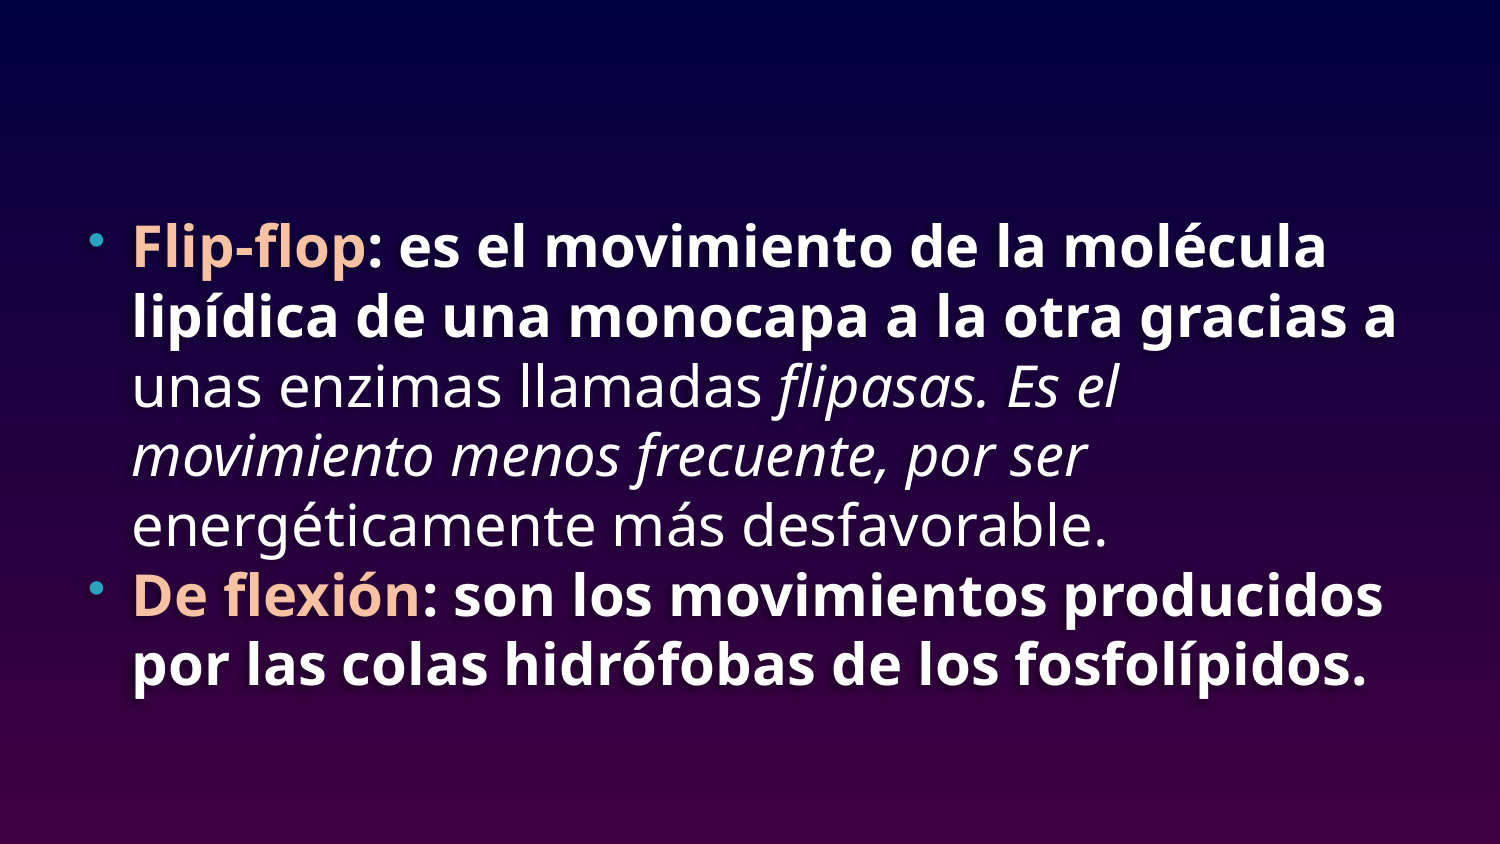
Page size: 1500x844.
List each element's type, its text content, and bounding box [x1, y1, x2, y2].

list Flip-flop: es el movimiento de la molécula lipídica de una monocapa a la otra gracias a unas enzimas llamadas flipasas. Es el movimiento menos frecuente, por ser energéticamente más desfavorable. De flexión: son los movimientos producidos por las colas hidrófobas de los fosfolípidos. [75, 202, 1425, 760]
